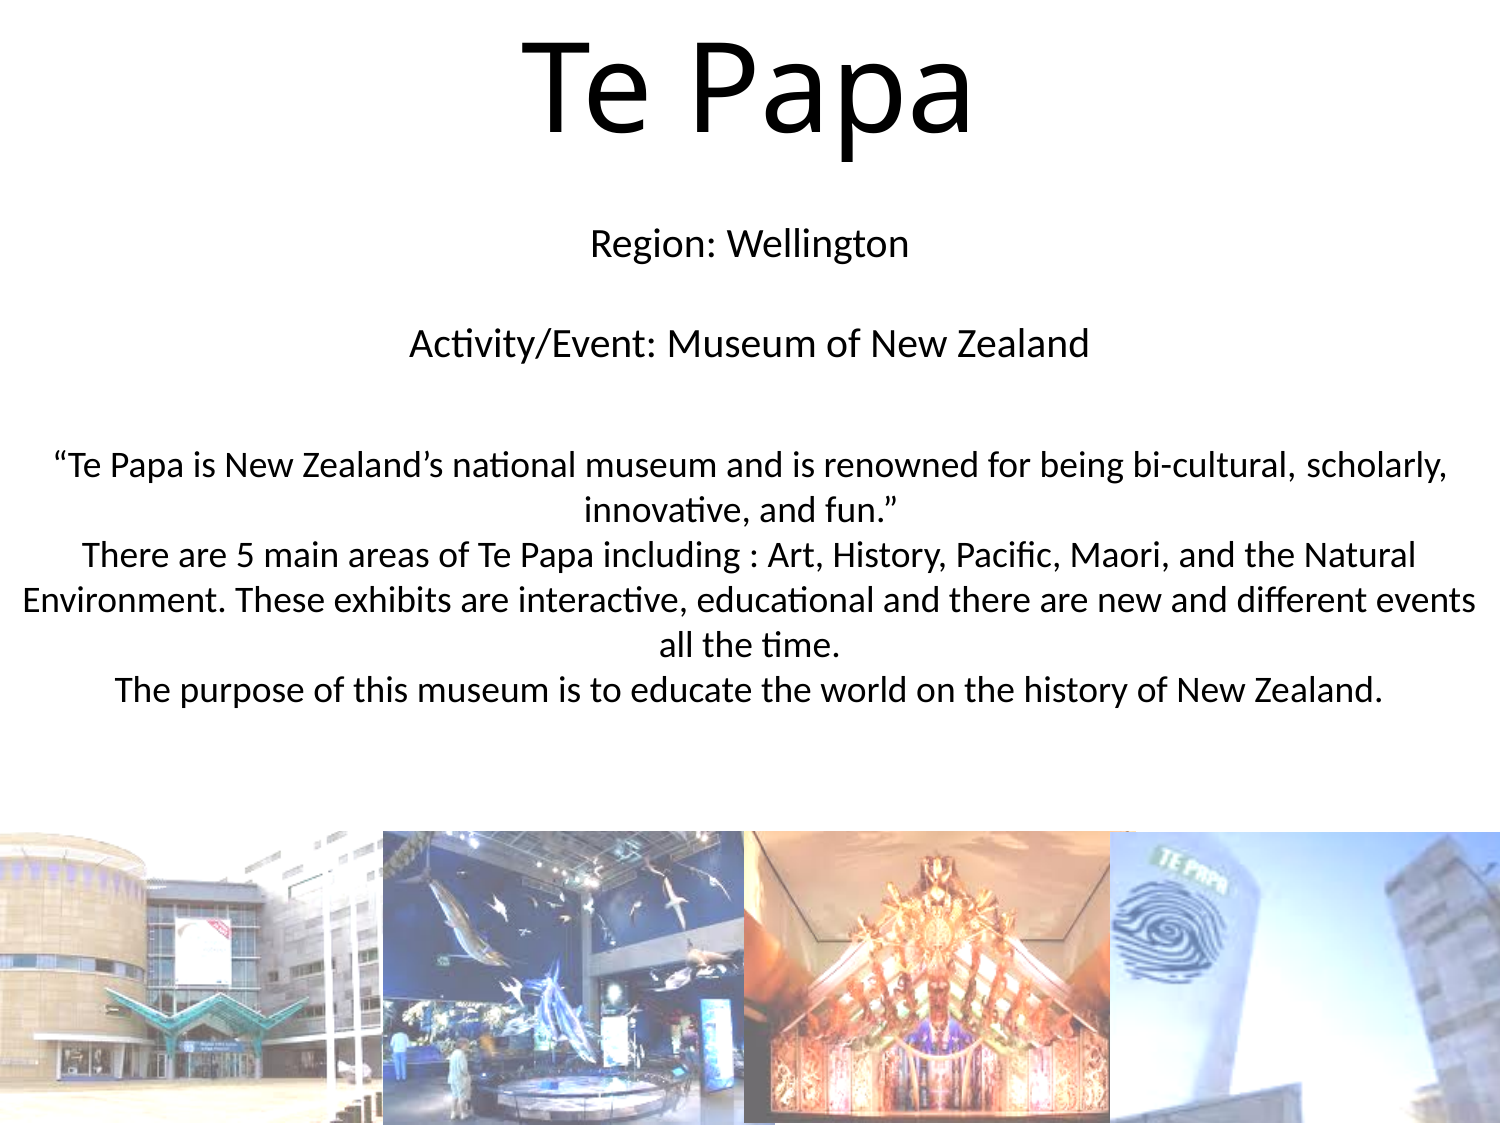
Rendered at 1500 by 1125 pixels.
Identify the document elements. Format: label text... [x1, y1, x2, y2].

text_box Region: Wellington Activity/Event: Museum of New Zealand [0, 208, 1500, 373]
text_box Te Papa [0, 0, 1500, 165]
text_box “Te Papa is New Zealand’s national museum and is renowned for being bi-cultural, scholarly, innovative, and fun.” There are 5 main areas of Te Papa including : Art, History, Pacific, Maori, and the Natural Environment. These exhibits are interactive, educational and there are new and different events all the time. The purpose of this museum is to educate the world on the history of New Zealand. [0, 432, 1500, 718]
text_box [0, 831, 1500, 1125]
